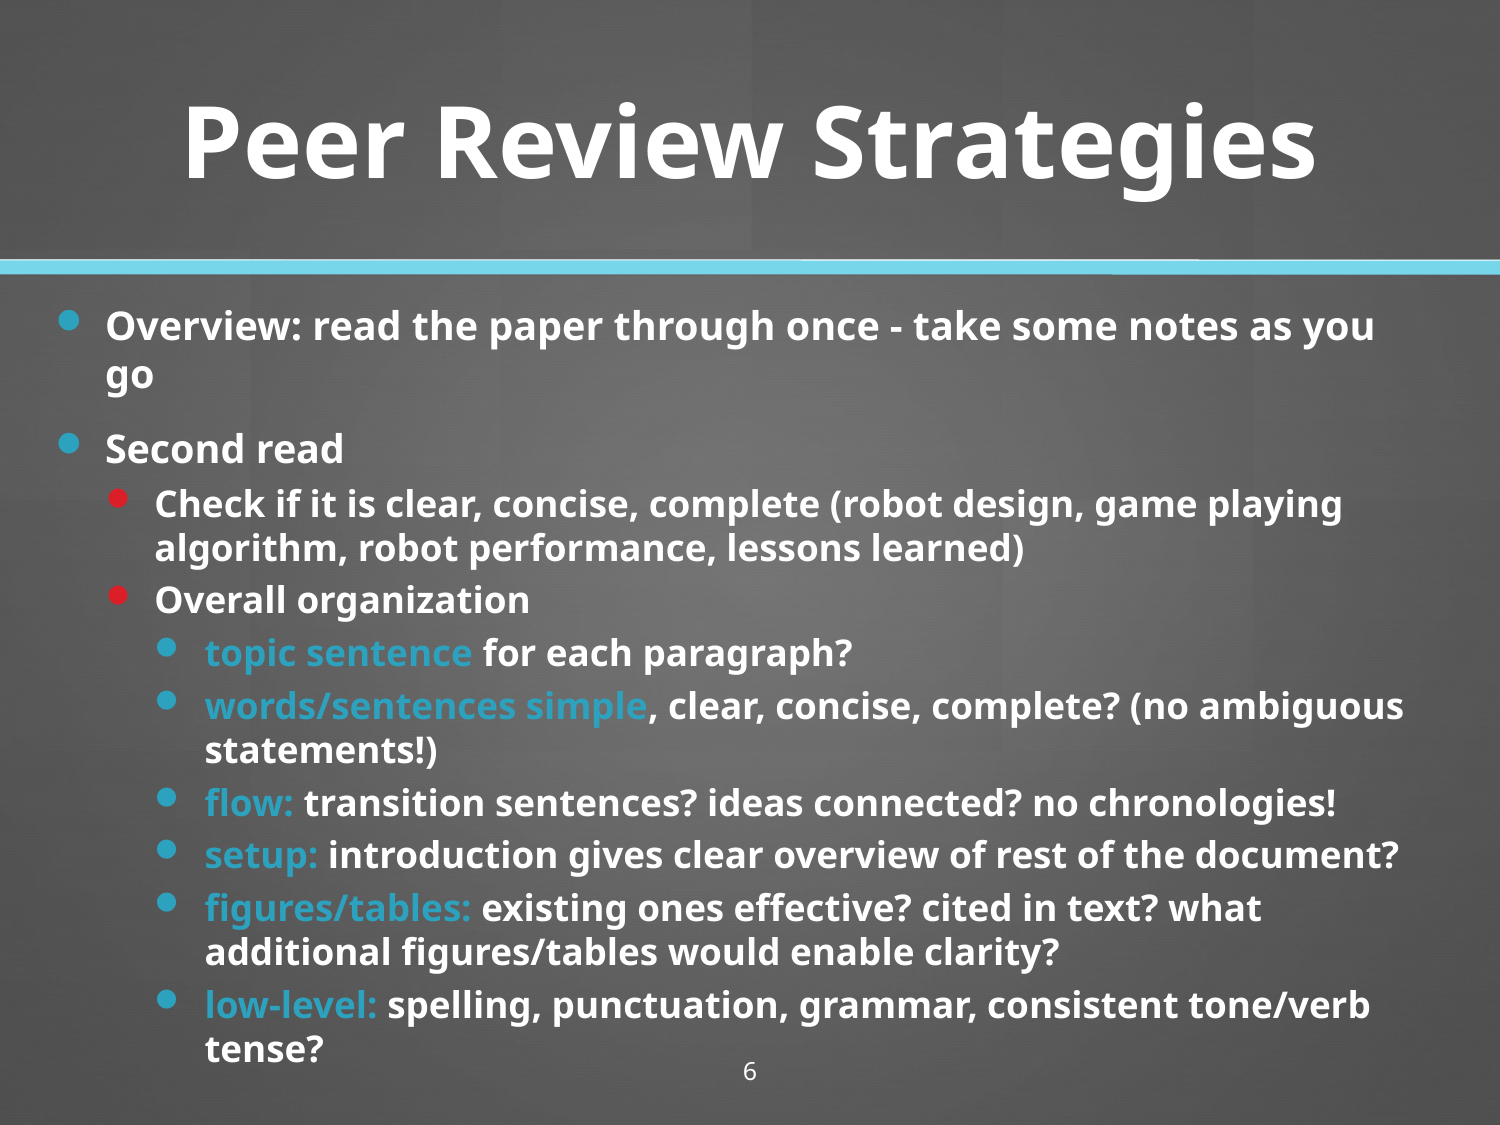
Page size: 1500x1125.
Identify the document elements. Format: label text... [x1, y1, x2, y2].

slide_number 6 [699, 1042, 800, 1103]
title Peer Review Strategies [75, 45, 1425, 233]
list Overview: read the paper through once - take some notes as you go Second read Check if it is clear, concise, complete (robot design, game playing algorithm, robot performance, lessons learned) Overall organization topic sentence for each paragraph? words/sentences simple, clear, concise, complete? (no ambiguous statements!) flow: transition sentences? ideas connected? no chronologies! setup: introduction gives clear overview of rest of the document? figures/tables: existing ones effective? cited in text? what additional figures/tables would enable clarity? low-level: spelling, punctuation, grammar, consistent tone/verb tense? [40, 293, 1425, 1104]
